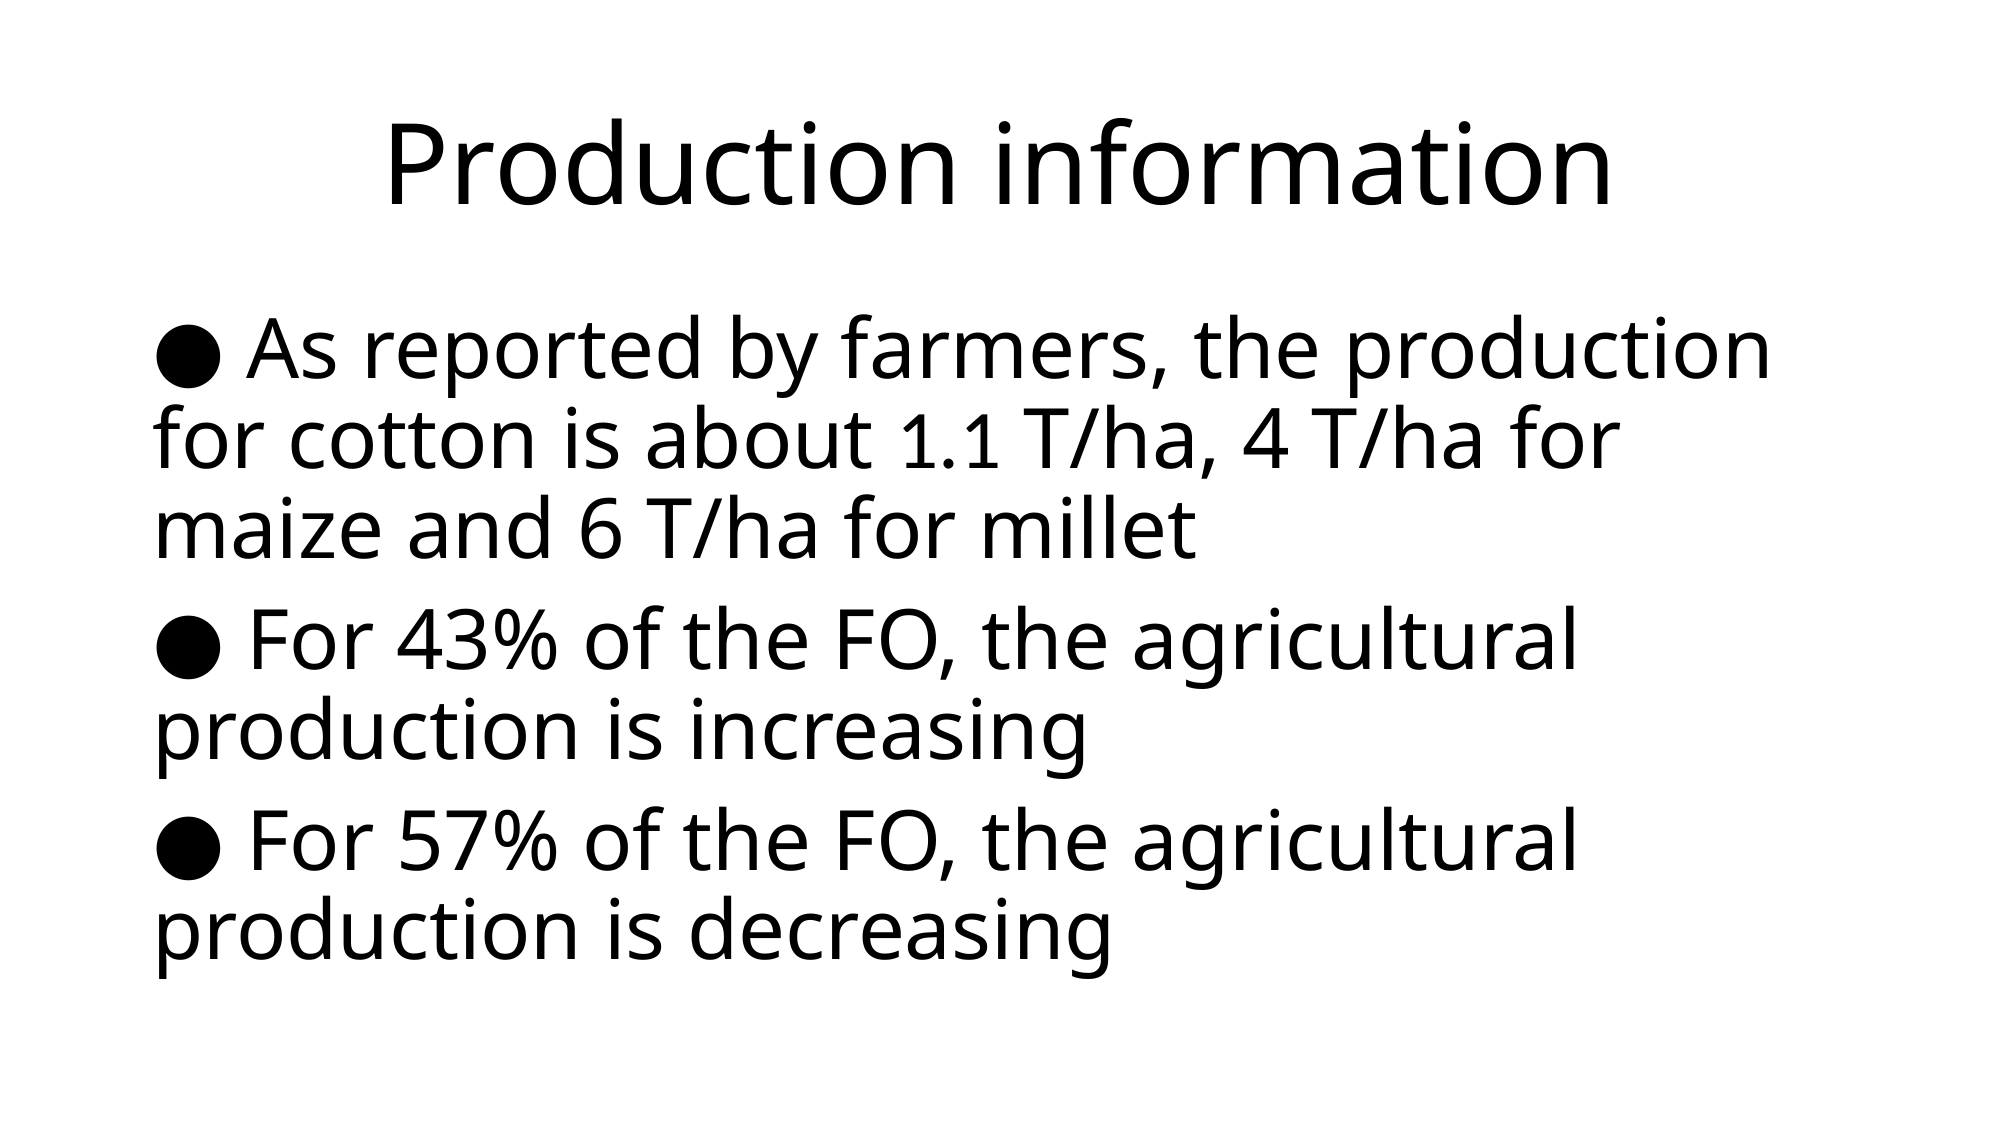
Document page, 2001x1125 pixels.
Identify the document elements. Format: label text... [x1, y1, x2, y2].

list ● As reported by farmers, the production for cotton is about 1.1 T/ha, 4 T/ha for maize and 6 T/ha for millet ● For 43% of the FO, the agricultural production is increasing ● For 57% of the FO, the agricultural production is decreasing [137, 299, 1863, 1014]
title Production information [137, 59, 1863, 278]
